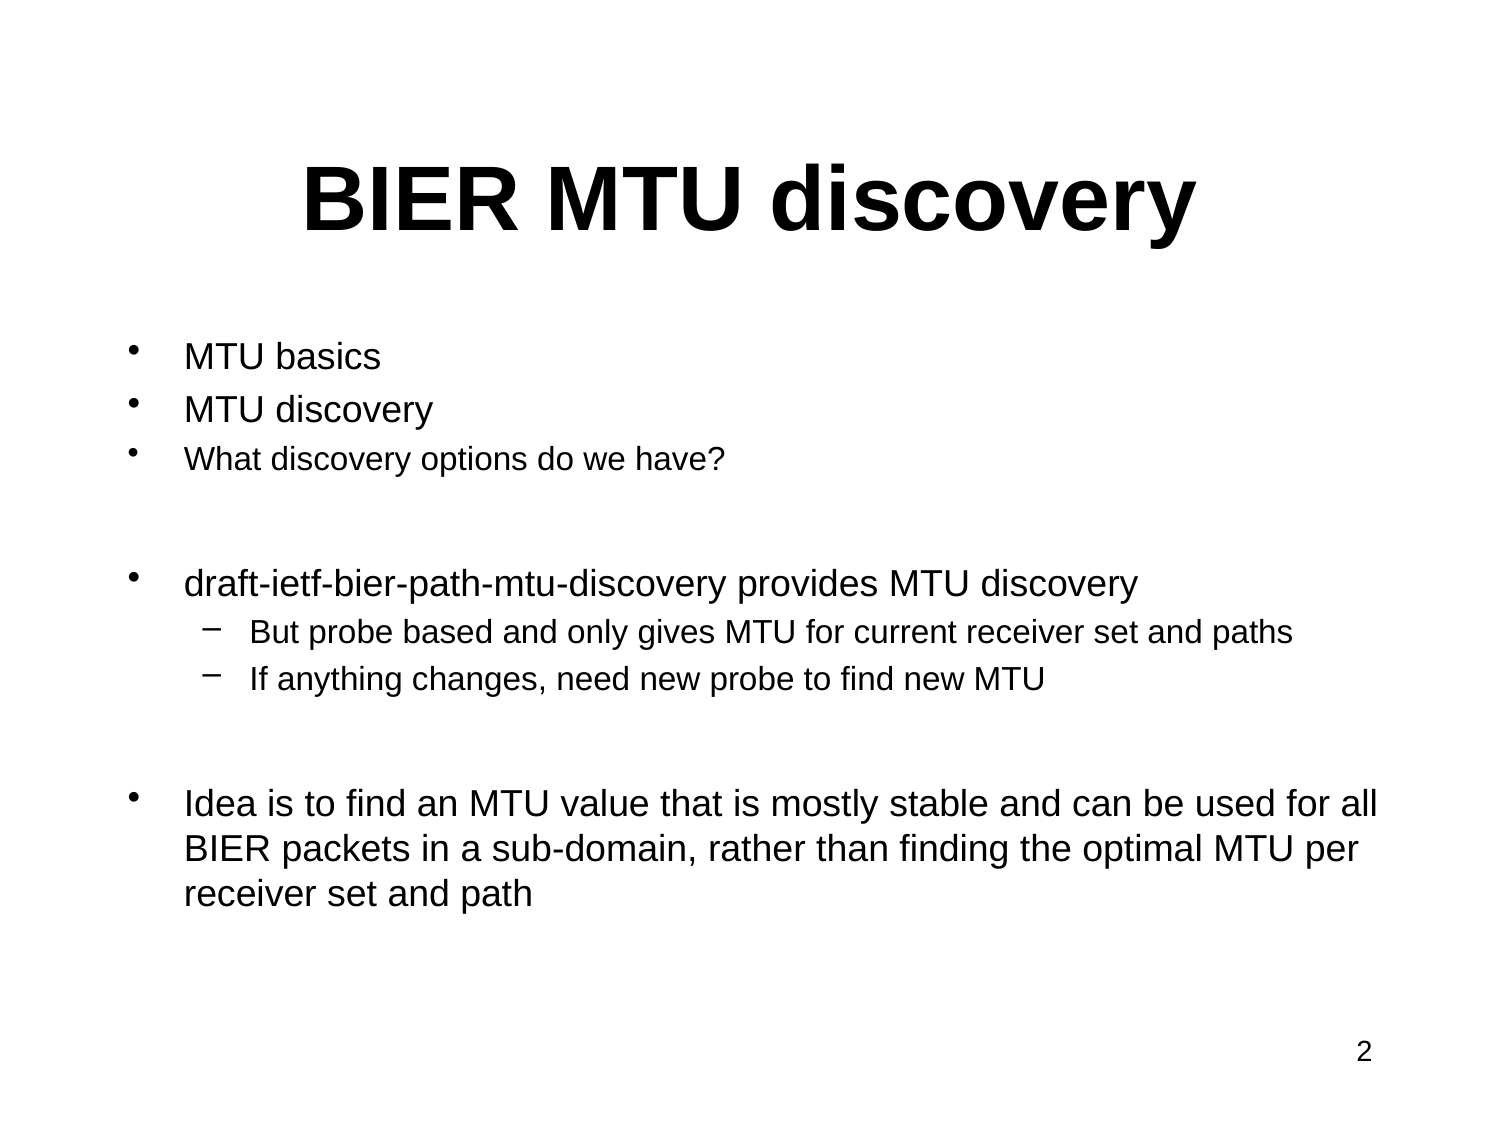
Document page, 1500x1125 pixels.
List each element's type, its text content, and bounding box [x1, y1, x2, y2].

title BIER MTU discovery [112, 99, 1388, 288]
list MTU basics MTU discovery What discovery options do we have? draft-ietf-bier-path-mtu-discovery provides MTU discovery But probe based and only gives MTU for current receiver set and paths If anything changes, need new probe to find new MTU Idea is to find an MTU value that is mostly stable and can be used for all BIER packets in a sub-domain, rather than finding the optimal MTU per receiver set and path [112, 324, 1438, 1063]
slide_number 2 [1074, 1024, 1388, 1101]
